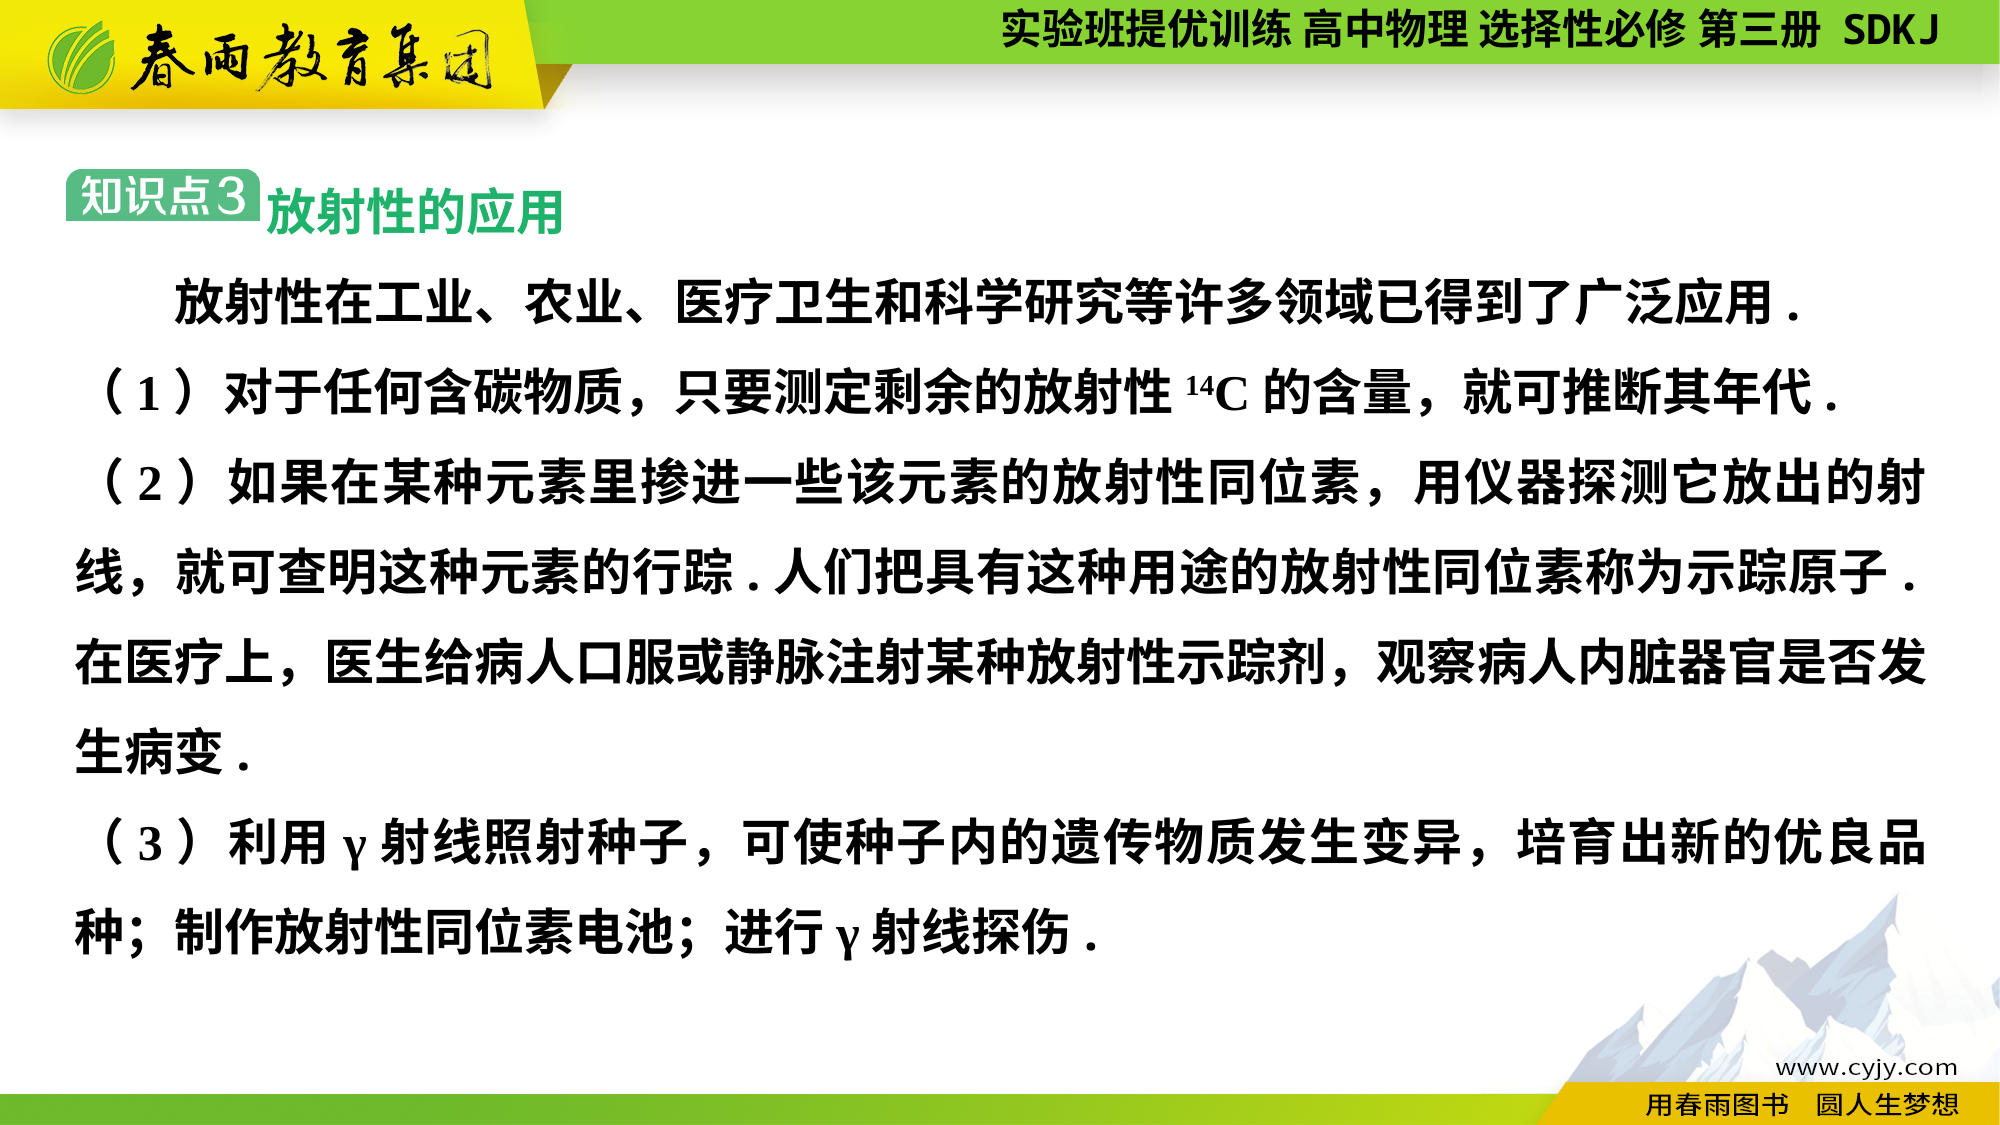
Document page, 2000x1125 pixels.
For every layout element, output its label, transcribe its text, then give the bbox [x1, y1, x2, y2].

picture [0, 0, 2000, 1125]
list 放射性的应用 放射性在工业、农业、医疗卫生和科学研究等许多领域已得到了广泛应用. （1）对于任何含碳物质，只要测定剩余的放射性14C的含量，就可推断其年代. （2）如果在某种元素里掺进一些该元素的放射性同位素，用仪器探测它放出的射线，就可查明这种元素的行踪.人们把具有这种用途的放射性同位素称为示踪原子.在医疗上，医生给病人口服或静脉注射某种放射性示踪剂，观察病人内脏器官是否发生病变. （3）利用γ射线照射种子，可使种子内的遗传物质发生变异，培育出新的优良品种；制作放射性同位素电池；进行γ射线探伤. [59, 142, 1944, 976]
